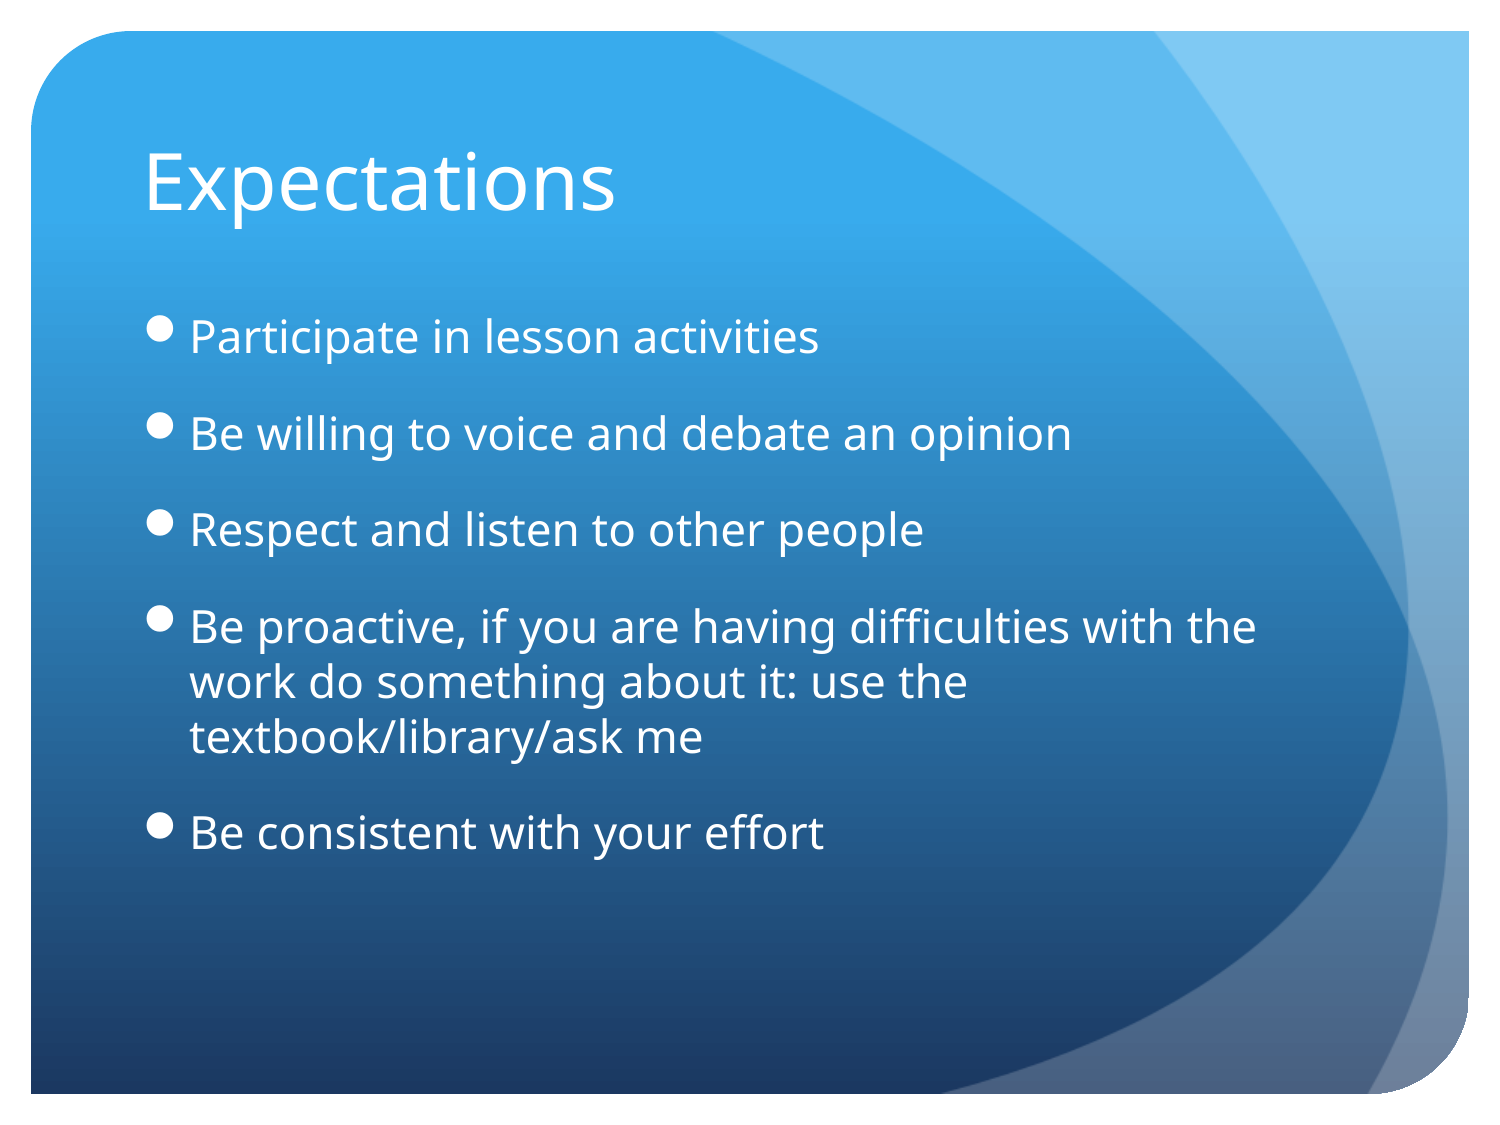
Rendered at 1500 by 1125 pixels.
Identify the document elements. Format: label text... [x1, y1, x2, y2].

picture [24, 30, 1473, 1094]
list Participate in lesson activities Be willing to voice and debate an opinion Respect and listen to other people Be proactive, if you are having difficulties with the work do something about it: use the textbook/library/ask me Be consistent with your effort [127, 299, 1372, 991]
title Expectations [127, 62, 1372, 234]
